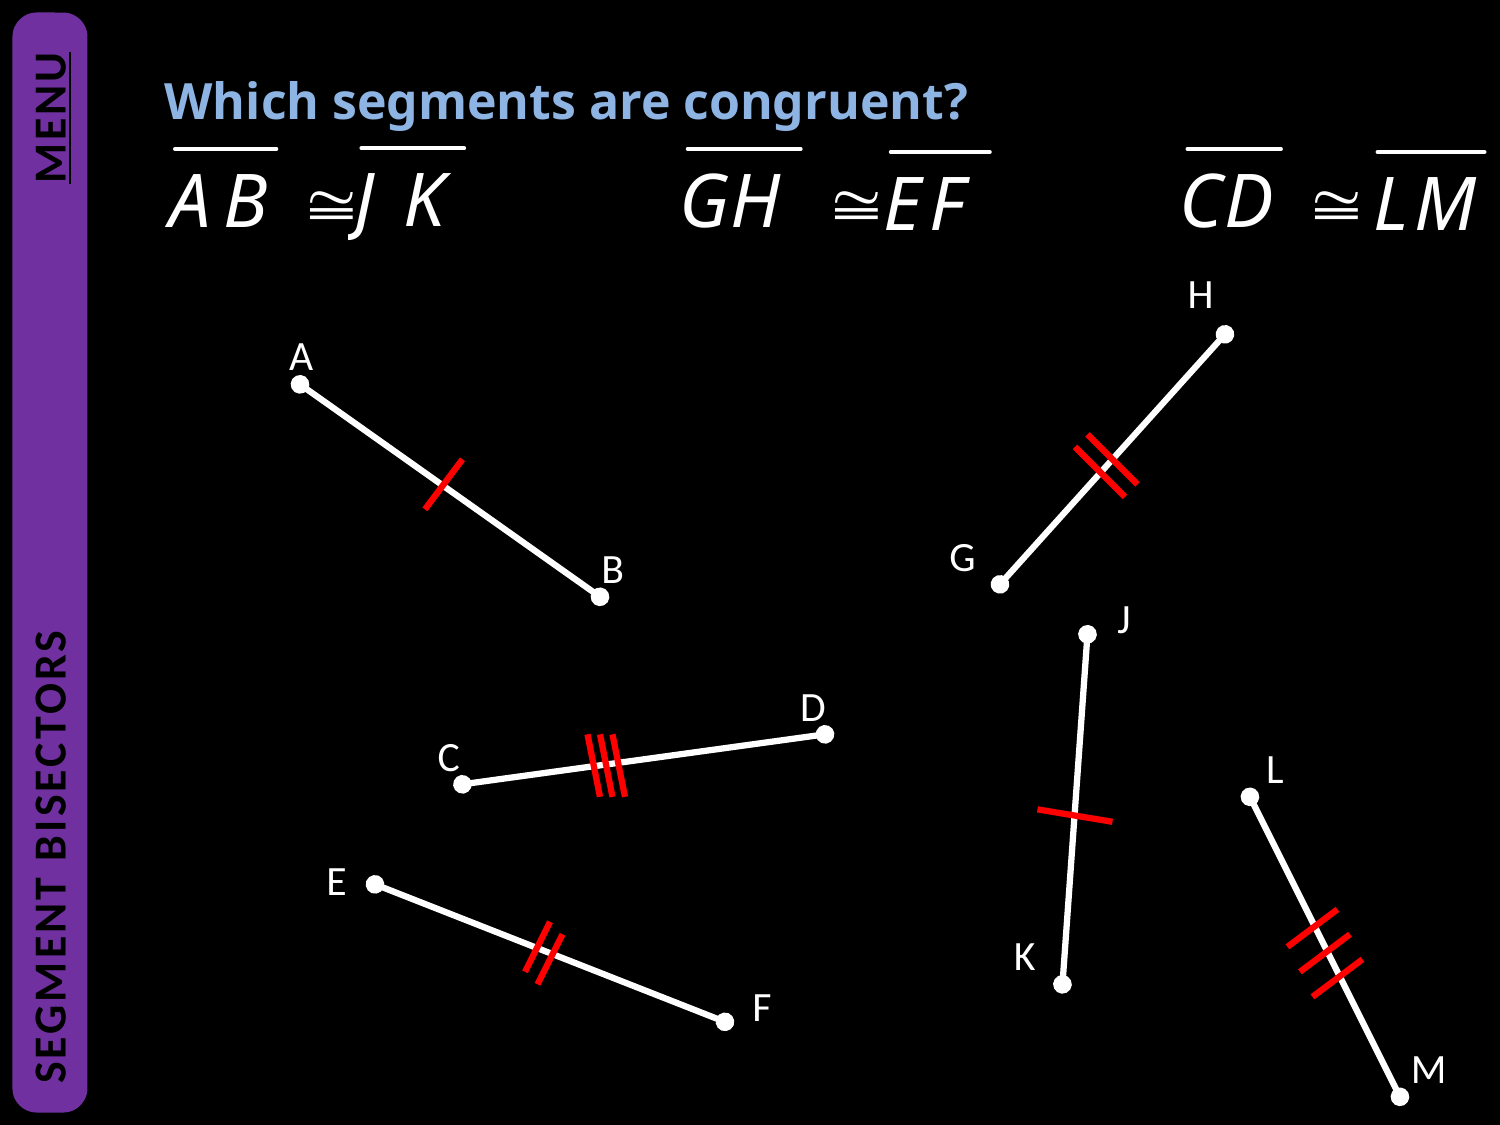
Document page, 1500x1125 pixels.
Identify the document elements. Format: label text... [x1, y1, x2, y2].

text_box [368, 878, 732, 1028]
text_box M [1396, 1034, 1462, 1100]
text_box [674, 134, 886, 246]
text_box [877, 137, 1008, 250]
text_box C [422, 721, 475, 787]
text_box [819, 737, 831, 741]
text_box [348, 133, 479, 246]
text_box J [1102, 584, 1146, 650]
text_box [1243, 790, 1315, 926]
text_box [12, 12, 88, 1113]
text_box E [311, 846, 362, 912]
text_box G [934, 521, 991, 587]
text_box SEGMENT BISECTORS MENU [12, 37, 83, 1099]
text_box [1364, 137, 1500, 250]
text_box A [274, 321, 329, 387]
text_box [1056, 816, 1075, 991]
text_box B [586, 534, 640, 600]
text_box [294, 387, 586, 587]
text_box [993, 328, 1232, 591]
text_box H [1173, 259, 1229, 325]
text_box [162, 134, 346, 246]
text_box D [785, 671, 841, 737]
text_box [457, 787, 468, 791]
text_box K [999, 921, 1051, 987]
text_box L [1251, 734, 1299, 800]
text_box [1393, 1092, 1406, 1103]
text_box Which segments are congruent? [150, 62, 1325, 138]
text_box [1074, 628, 1094, 815]
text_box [1174, 134, 1361, 246]
text_box F [737, 971, 787, 1037]
